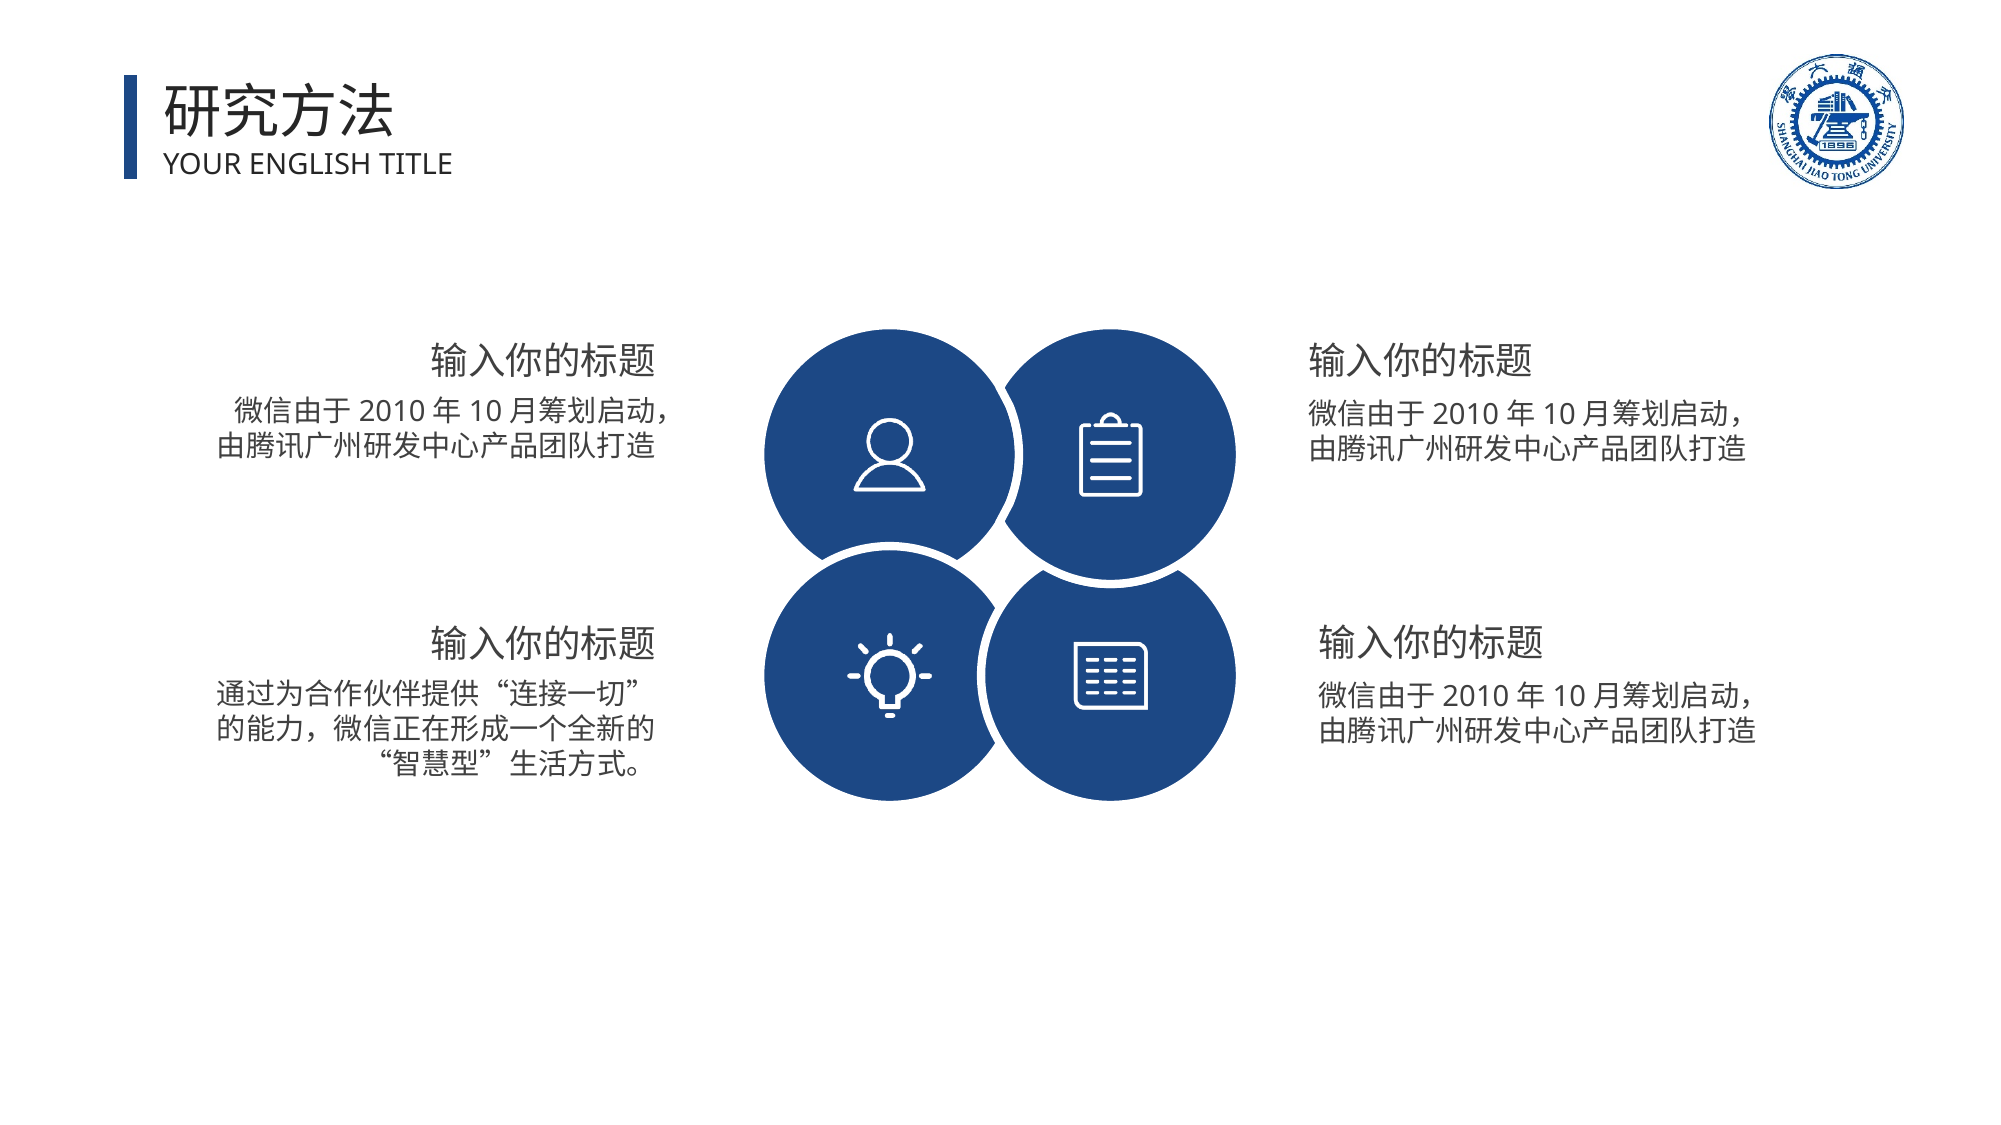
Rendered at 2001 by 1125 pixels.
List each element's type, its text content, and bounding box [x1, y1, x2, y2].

text_box [759, 324, 1017, 565]
picture [847, 633, 932, 718]
picture [1068, 633, 1153, 718]
text_box 微信由于2010年10月筹划启动，由腾讯广州研发中心产品团队打造 [1293, 387, 1764, 473]
text_box 输入你的标题 [1303, 612, 1669, 670]
text_box 通过为合作伙伴提供“连接一切”的能力，微信正在形成一个全新的“智慧型”生活方式。 [200, 667, 671, 788]
picture [1769, 54, 1904, 189]
text_box 研究方法 [148, 67, 565, 152]
text_box [998, 324, 1242, 586]
picture [1068, 412, 1153, 497]
text_box [759, 545, 1000, 807]
text_box 输入你的标题 [1293, 329, 1659, 387]
text_box 微信由于2010年10月筹划启动，由腾讯广州研发中心产品团队打造 [200, 385, 671, 470]
text_box [980, 565, 1242, 807]
text_box YOUR ENGLISH TITLE [148, 137, 518, 188]
text_box 输入你的标题 [305, 612, 671, 667]
text_box 输入你的标题 [305, 329, 671, 385]
text_box 微信由于2010年10月筹划启动，由腾讯广州研发中心产品团队打造 [1303, 670, 1774, 756]
picture [847, 412, 932, 497]
